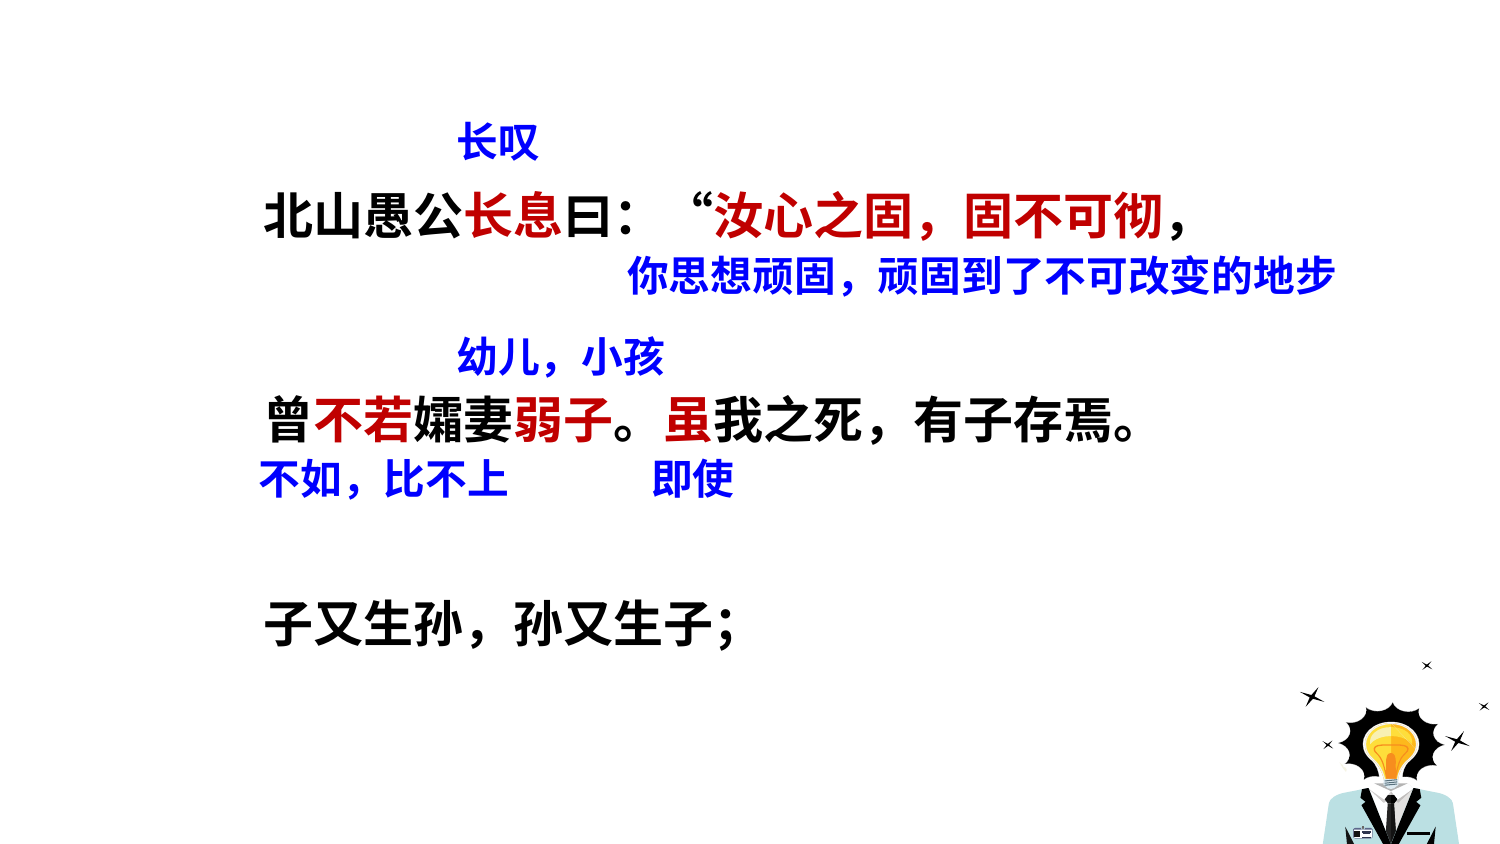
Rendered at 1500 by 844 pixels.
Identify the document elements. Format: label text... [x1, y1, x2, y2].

text_box 北山愚公长息曰：“汝心之固，固不可彻， 曾不若孀妻弱子。虽我之死，有子存焉。 子又生孙，孙又生子； [248, 134, 1235, 660]
text_box 你思想顽固，顽固到了不可改变的地步 [612, 242, 1448, 308]
text_box 即使 [636, 445, 760, 511]
text_box 不如，比不上 [223, 445, 545, 511]
text_box 幼儿，小孩 [441, 323, 717, 389]
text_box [1322, 751, 1460, 844]
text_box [1299, 661, 1490, 751]
text_box 长叹 [441, 108, 564, 173]
